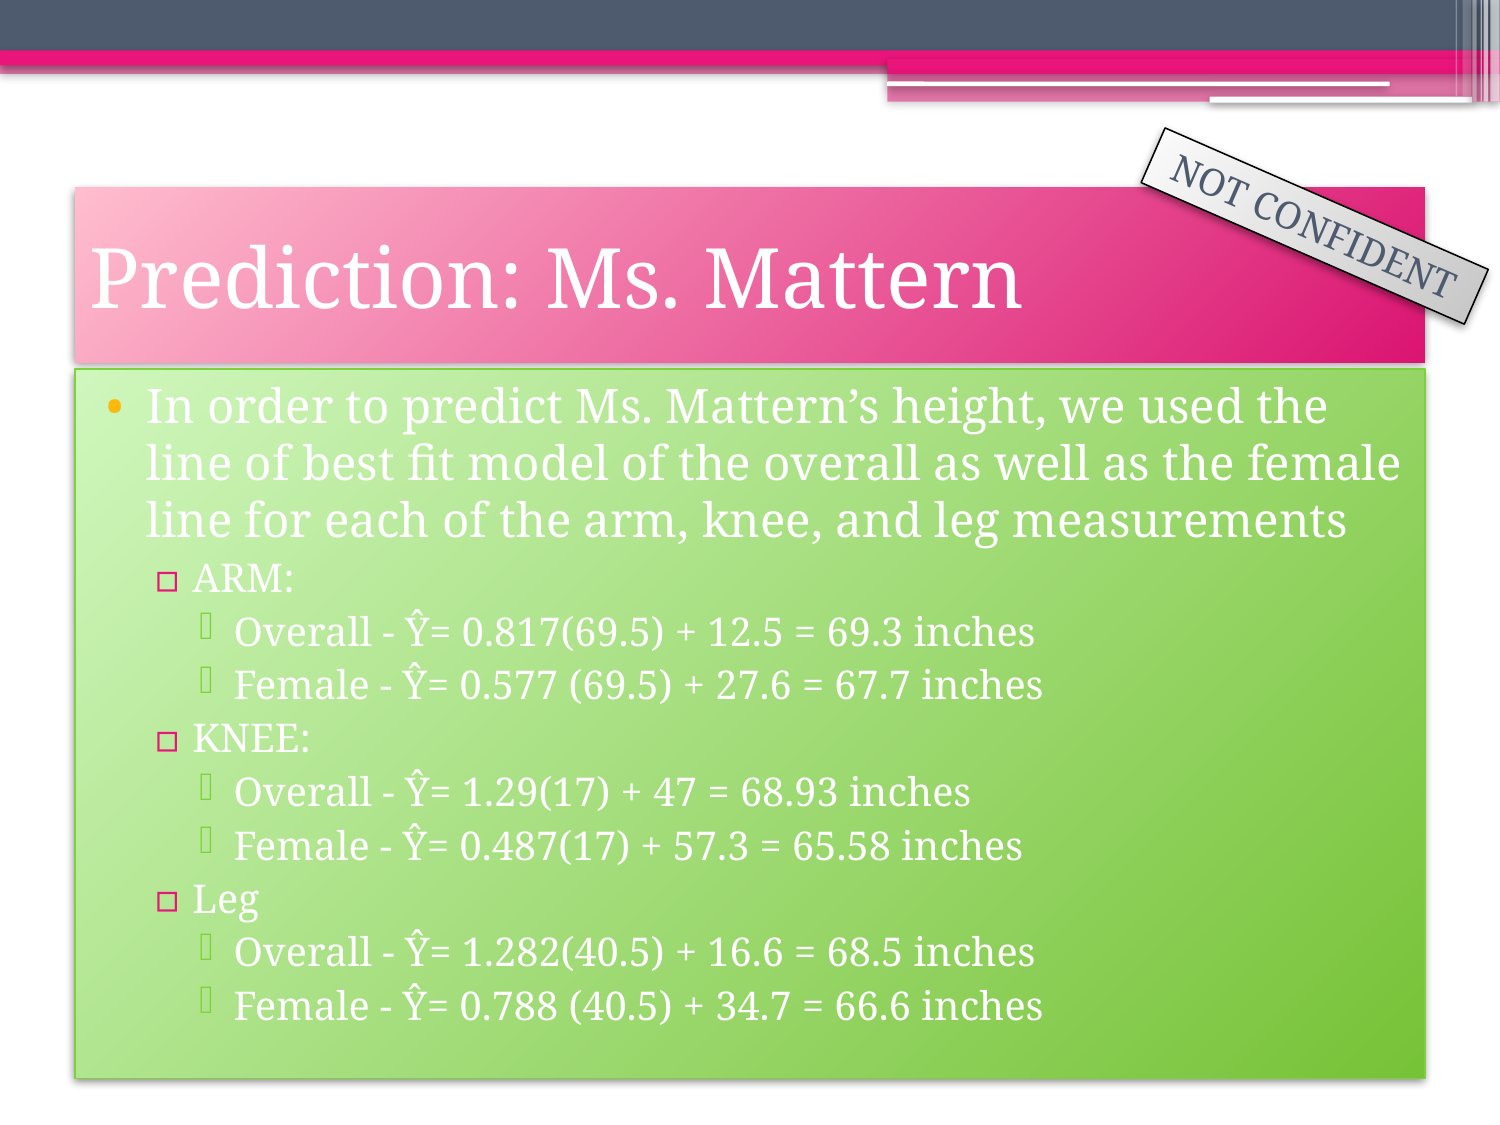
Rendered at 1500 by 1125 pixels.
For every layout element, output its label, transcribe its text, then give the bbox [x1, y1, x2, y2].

text_box NOT CONFIDENT [1140, 127, 1489, 325]
title Prediction: Ms. Mattern [75, 187, 1425, 363]
list In order to predict Ms. Mattern’s height, we used the line of best fit model of the overall as well as the female line for each of the arm, knee, and leg measurements ARM: Overall - Ŷ= 0.817(69.5) + 12.5 = 69.3 inches Female - Ŷ= 0.577 (69.5) + 27.6 = 67.7 inches KNEE: Overall - Ŷ= 1.29(17) + 47 = 68.93 inches Female - Ŷ= 0.487(17) + 57.3 = 65.58 inches Leg Overall - Ŷ= 1.282(40.5) + 16.6 = 68.5 inches Female - Ŷ= 0.788 (40.5) + 34.7 = 66.6 inches [74, 368, 1426, 1079]
